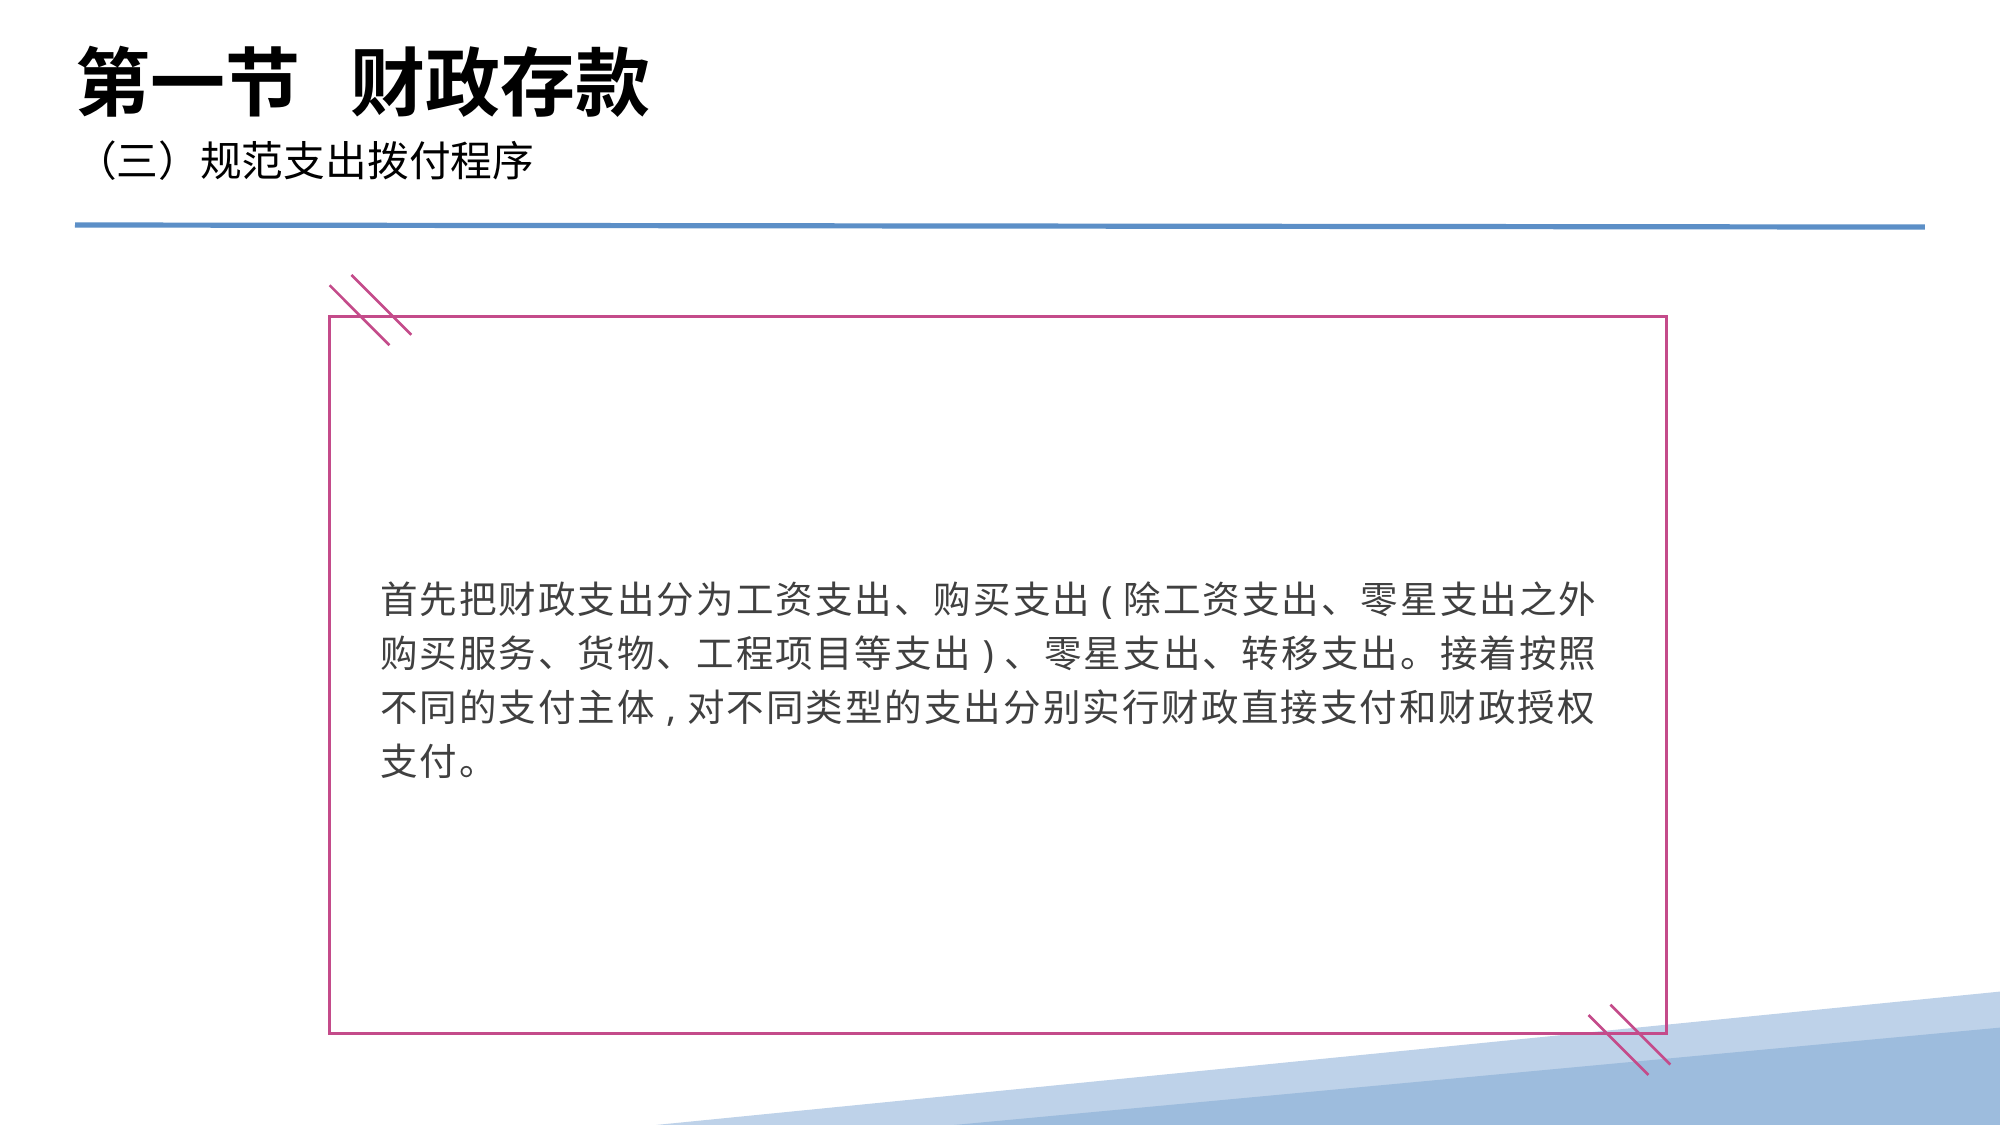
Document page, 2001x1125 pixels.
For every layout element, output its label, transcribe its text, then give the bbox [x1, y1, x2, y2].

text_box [1588, 1015, 1649, 1075]
text_box [328, 316, 1668, 1034]
text_box （三）规范支出拨付程序 [75, 124, 1925, 200]
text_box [656, 991, 2000, 1125]
text_box 首先把财政支出分为工资支出、购买支出(除工资支出、零星支出之外购买服务、货物、工程项目等支出)、零星支出、转移支出。接着按照不同的支付主体,对不同类型的支出分别实行财政直接支付和财政授权支付。 [369, 388, 1627, 962]
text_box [351, 274, 412, 335]
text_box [1610, 1004, 1671, 1065]
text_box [329, 285, 390, 346]
text_box 第一节 财政存款 [75, 24, 1925, 124]
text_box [74, 224, 1925, 228]
